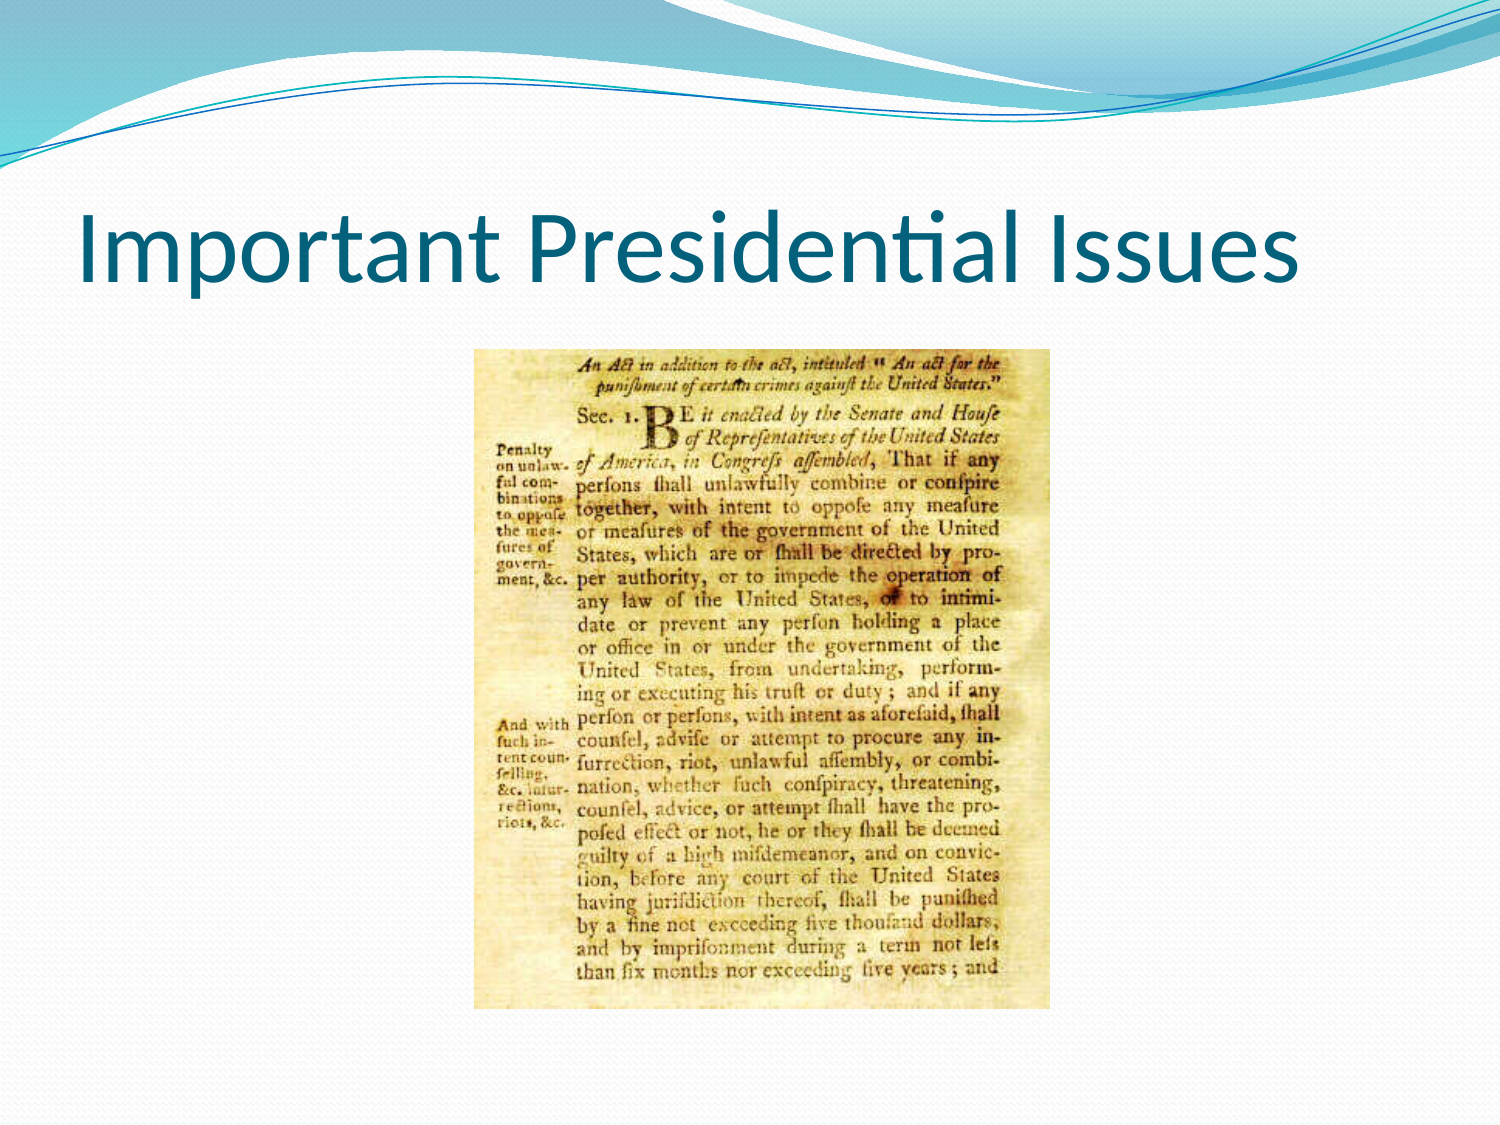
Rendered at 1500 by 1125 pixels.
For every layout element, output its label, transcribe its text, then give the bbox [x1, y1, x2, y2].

picture [474, 349, 1050, 1009]
title Important Presidential Issues [75, 115, 1425, 303]
